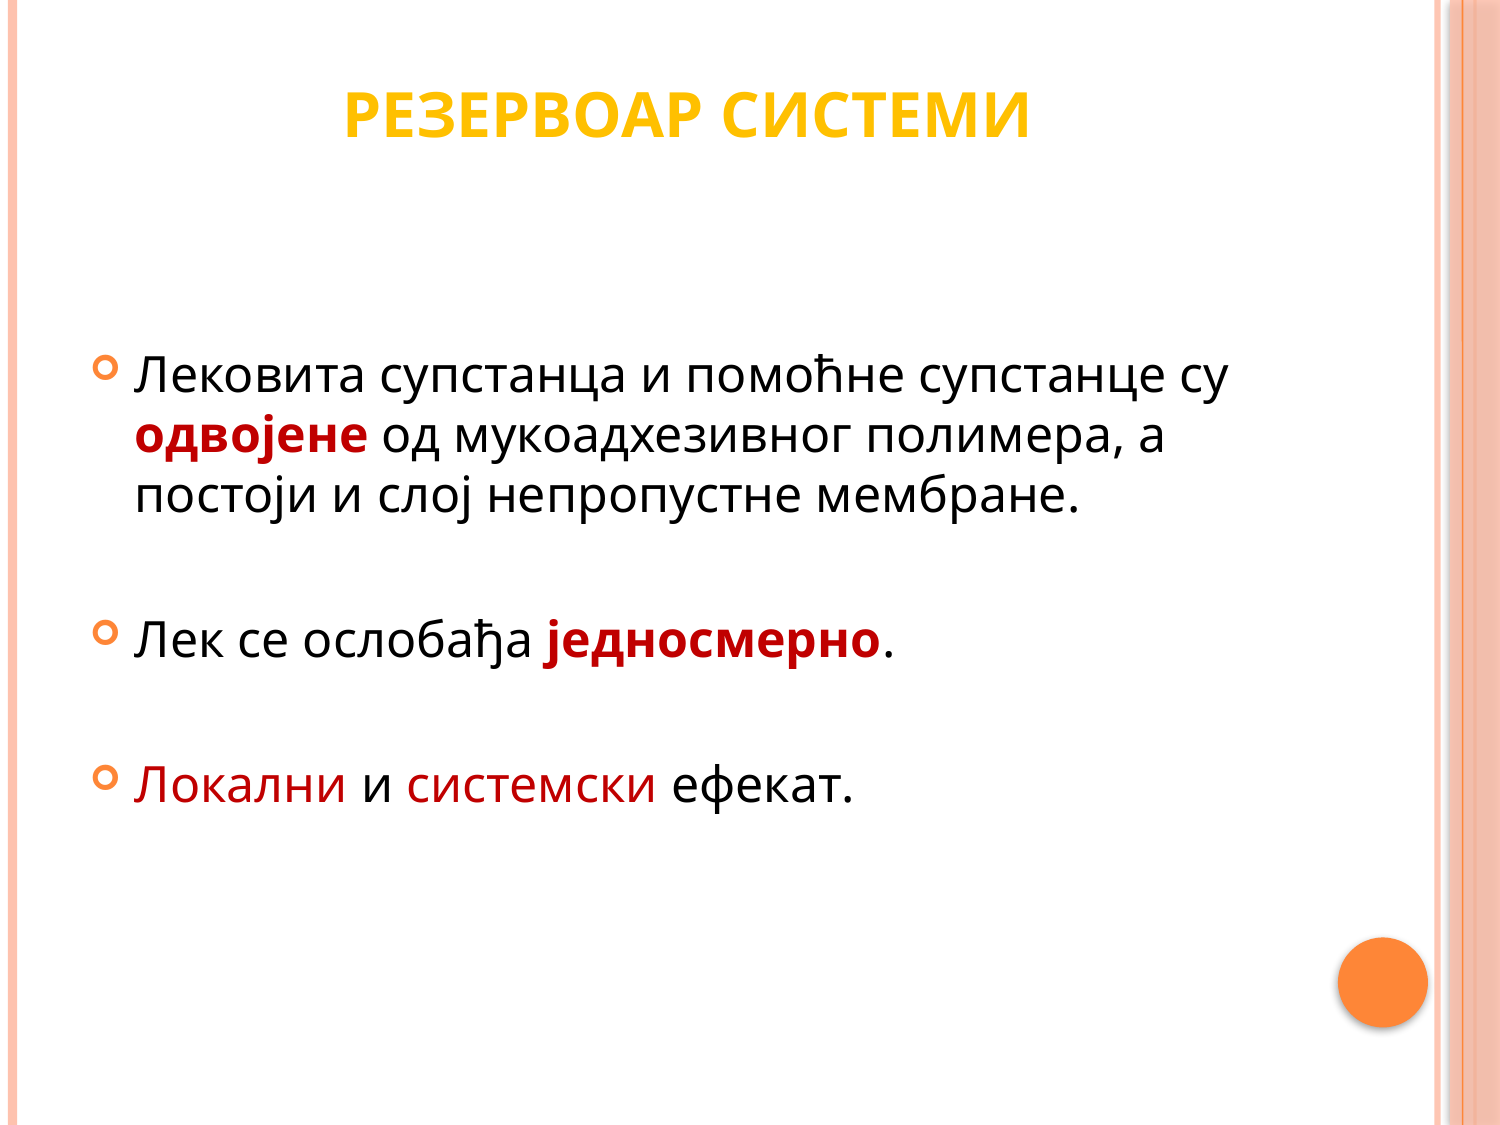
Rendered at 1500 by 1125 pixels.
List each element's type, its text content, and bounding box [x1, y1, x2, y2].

title Резервоар системи [75, 45, 1300, 233]
list Лековита супстанца и помоћне супстанце су одвојене од мукоадхезивног полимера, а постоји и слој непропустне мембране. Лек се ослобађа једносмерно. Локални и системски ефекат. [75, 262, 1300, 1062]
